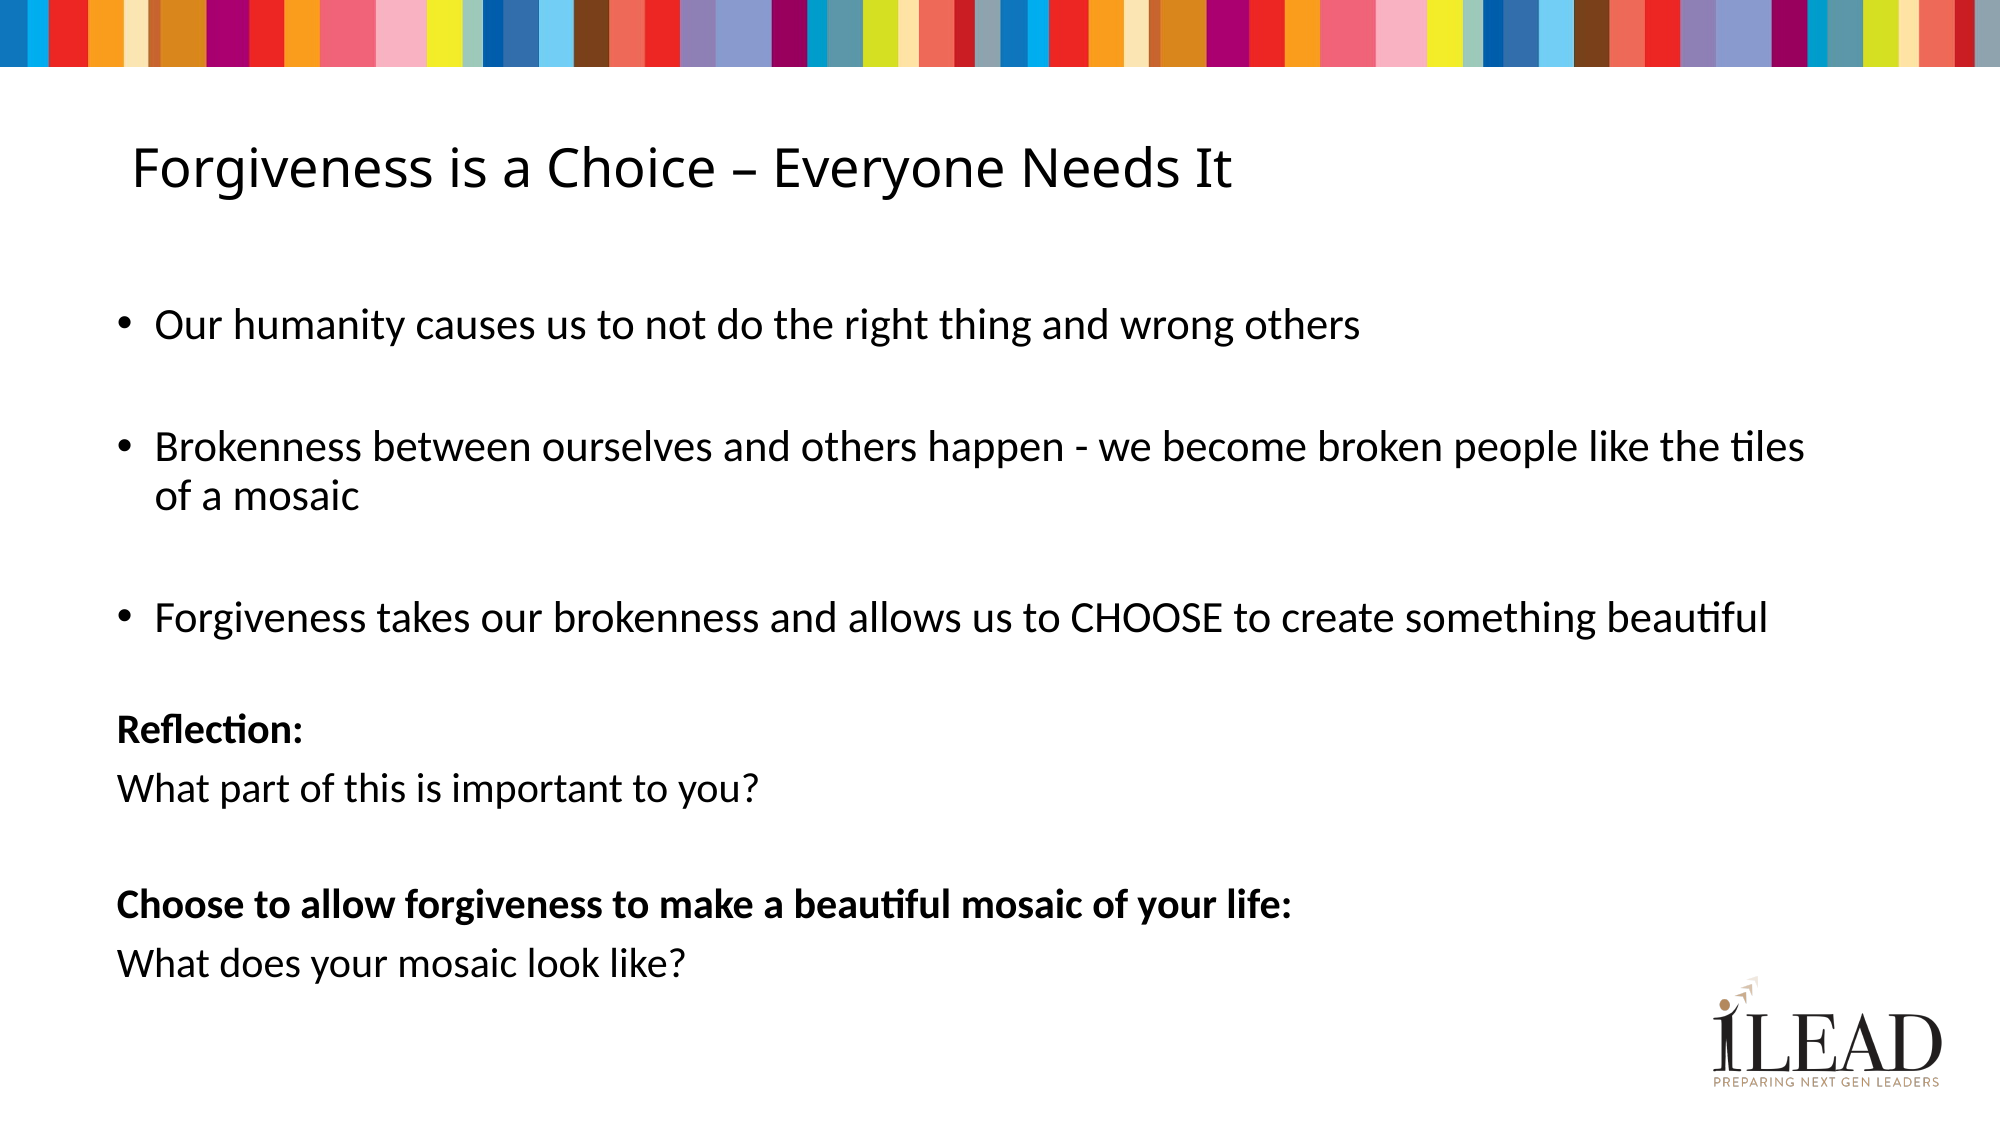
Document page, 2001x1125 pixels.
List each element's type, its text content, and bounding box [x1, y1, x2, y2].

picture [1709, 972, 1945, 1091]
picture [828, 0, 1026, 67]
list Our humanity causes us to not do the right thing and wrong others Brokenness between ourselves and others happen - we become broken people like the tiles of a mosaic Forgiveness takes our brokenness and allows us to CHOOSE to create something beautiful Reflection: What part of this is important to you? Choose to allow forgiveness to make a beautiful mosaic of your life: What does your mosaic look like? [101, 293, 1827, 1008]
picture [1048, 0, 1808, 67]
title Forgiveness is a Choice – Everyone Needs It [116, 74, 1842, 207]
picture [48, 0, 808, 67]
picture [1828, 0, 2000, 67]
picture [0, 0, 26, 67]
